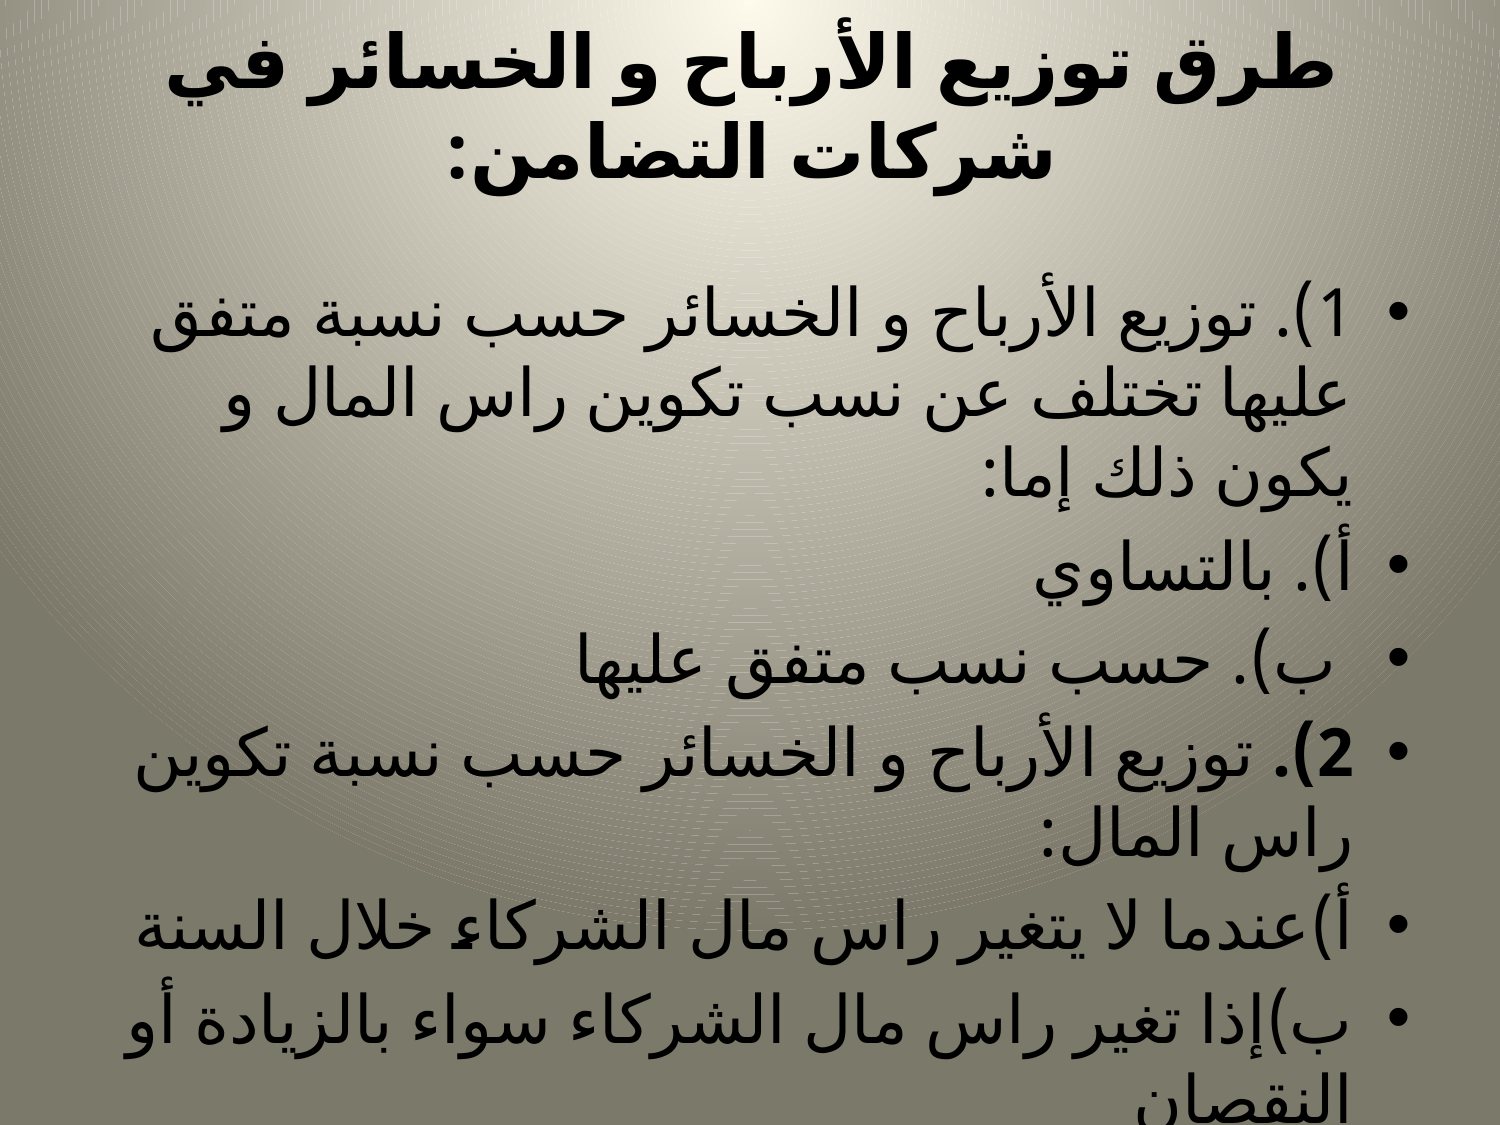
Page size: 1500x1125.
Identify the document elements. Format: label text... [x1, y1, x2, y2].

title طرق توزيع الأرباح و الخسائر في شركات التضامن: [76, 54, 1427, 243]
list 1). توزيع الأرباح و الخسائر حسب نسبة متفق عليها تختلف عن نسب تكوين راس المال و يكون ذلك إما: أ). بالتساوي ب). حسب نسب متفق عليها 2). توزيع الأرباح و الخسائر حسب نسبة تكوين راس المال: أ)عندما لا يتغير راس مال الشركاء خلال السنة ب)إذا تغير راس مال الشركاء سواء بالزيادة أو النقصان [75, 262, 1425, 1005]
